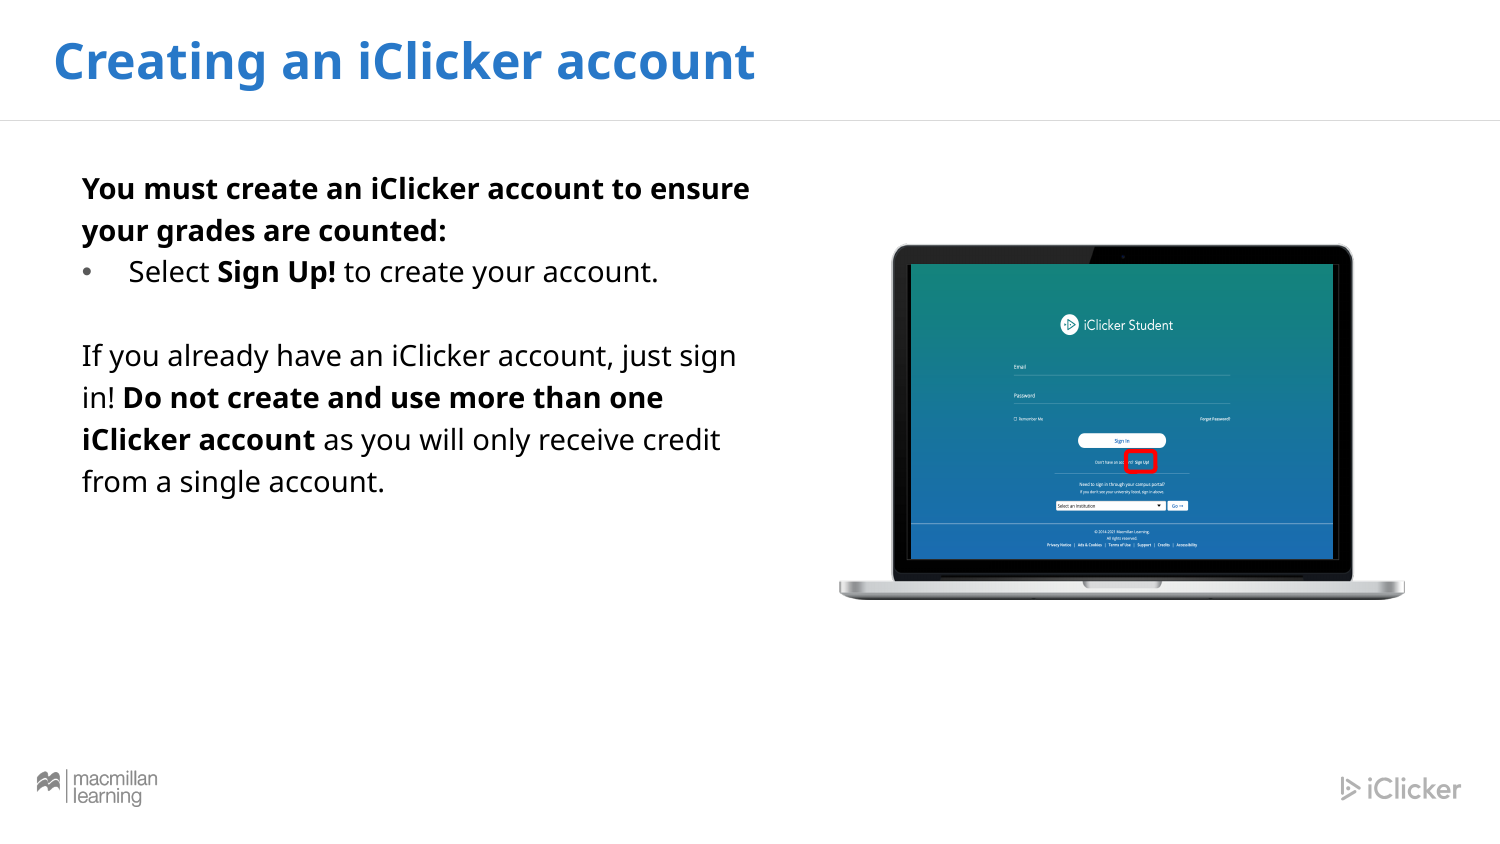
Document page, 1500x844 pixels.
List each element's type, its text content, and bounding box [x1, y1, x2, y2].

list You must create an iClicker account to ensure your grades are counted: Select Sign Up! to create your account. If you already have an iClicker account, just sign in! Do not create and use more than one iClicker account as you will only receive credit from a single account. [66, 147, 780, 627]
picture [810, 237, 1434, 607]
title Creating an iClicker account [38, 14, 1437, 91]
picture [36, 768, 158, 808]
